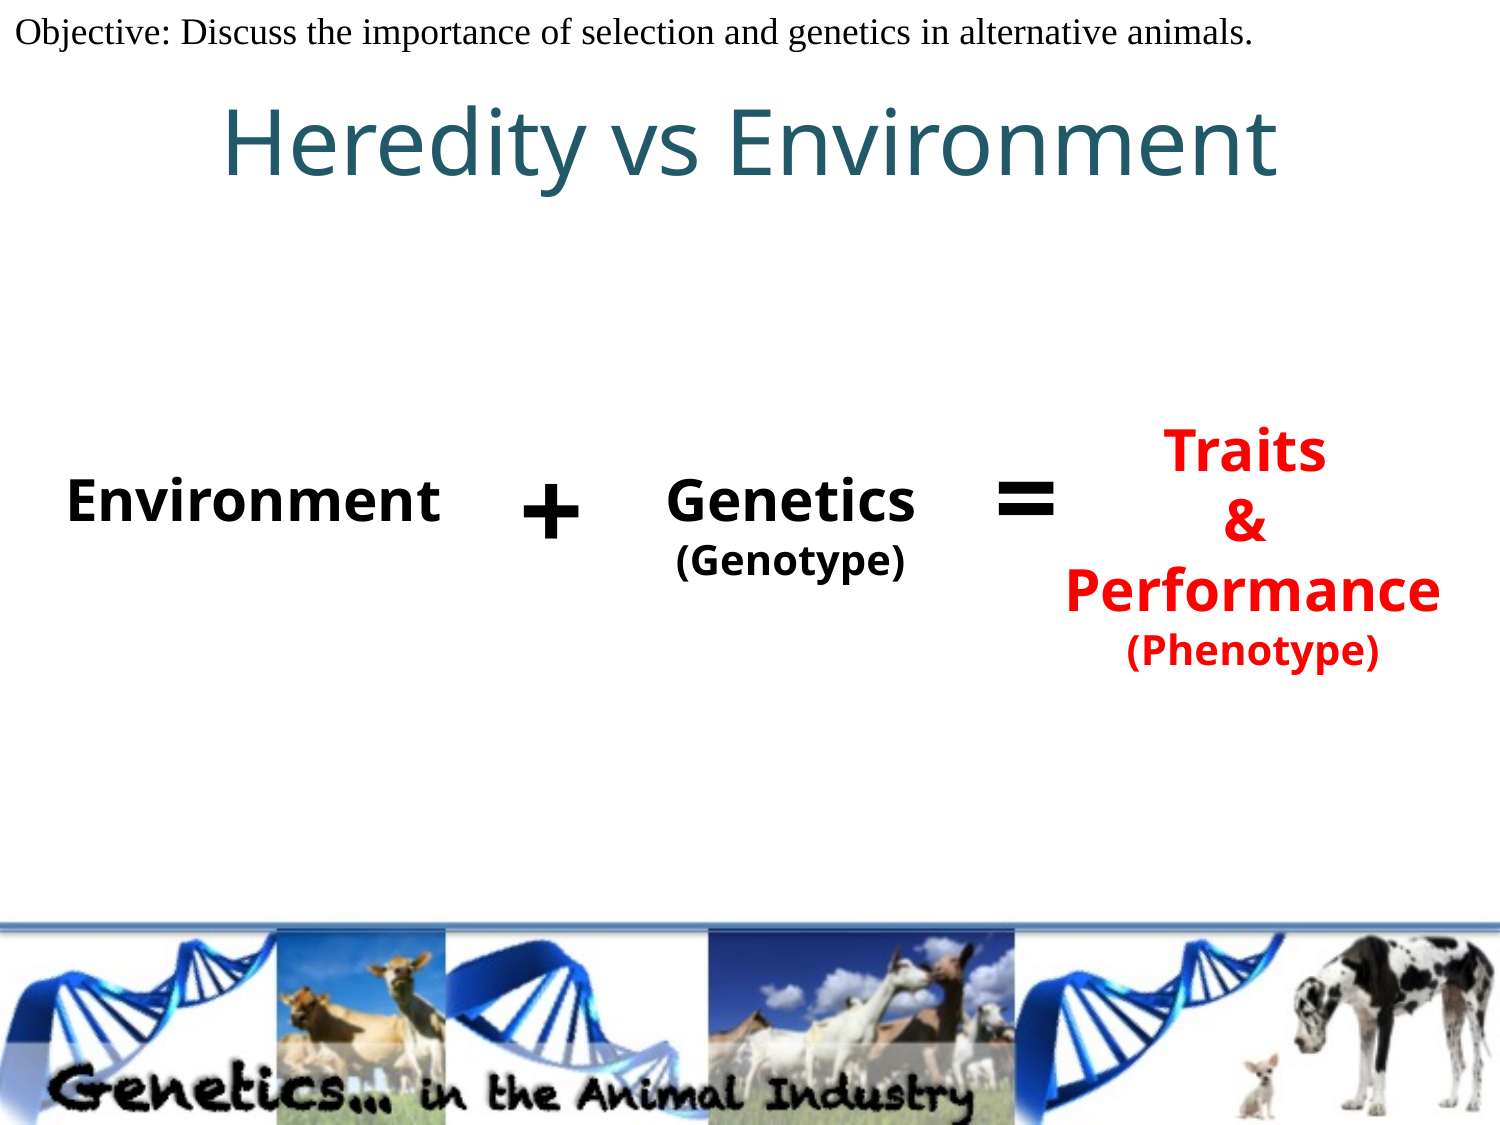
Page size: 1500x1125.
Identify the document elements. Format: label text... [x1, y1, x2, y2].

text_box Environment [22, 456, 472, 541]
text_box Genetics (Genotype) [559, 456, 1022, 591]
picture [0, 60, 1500, 1125]
text_box = [947, 418, 1106, 569]
text_box Objective: Discuss the importance of selection and genetics in alternative animals. [0, 0, 1500, 60]
title Heredity vs Environment [75, 60, 1425, 233]
text_box Traits & Performance (Phenotype) [1022, 406, 1485, 681]
text_box + [472, 431, 631, 581]
